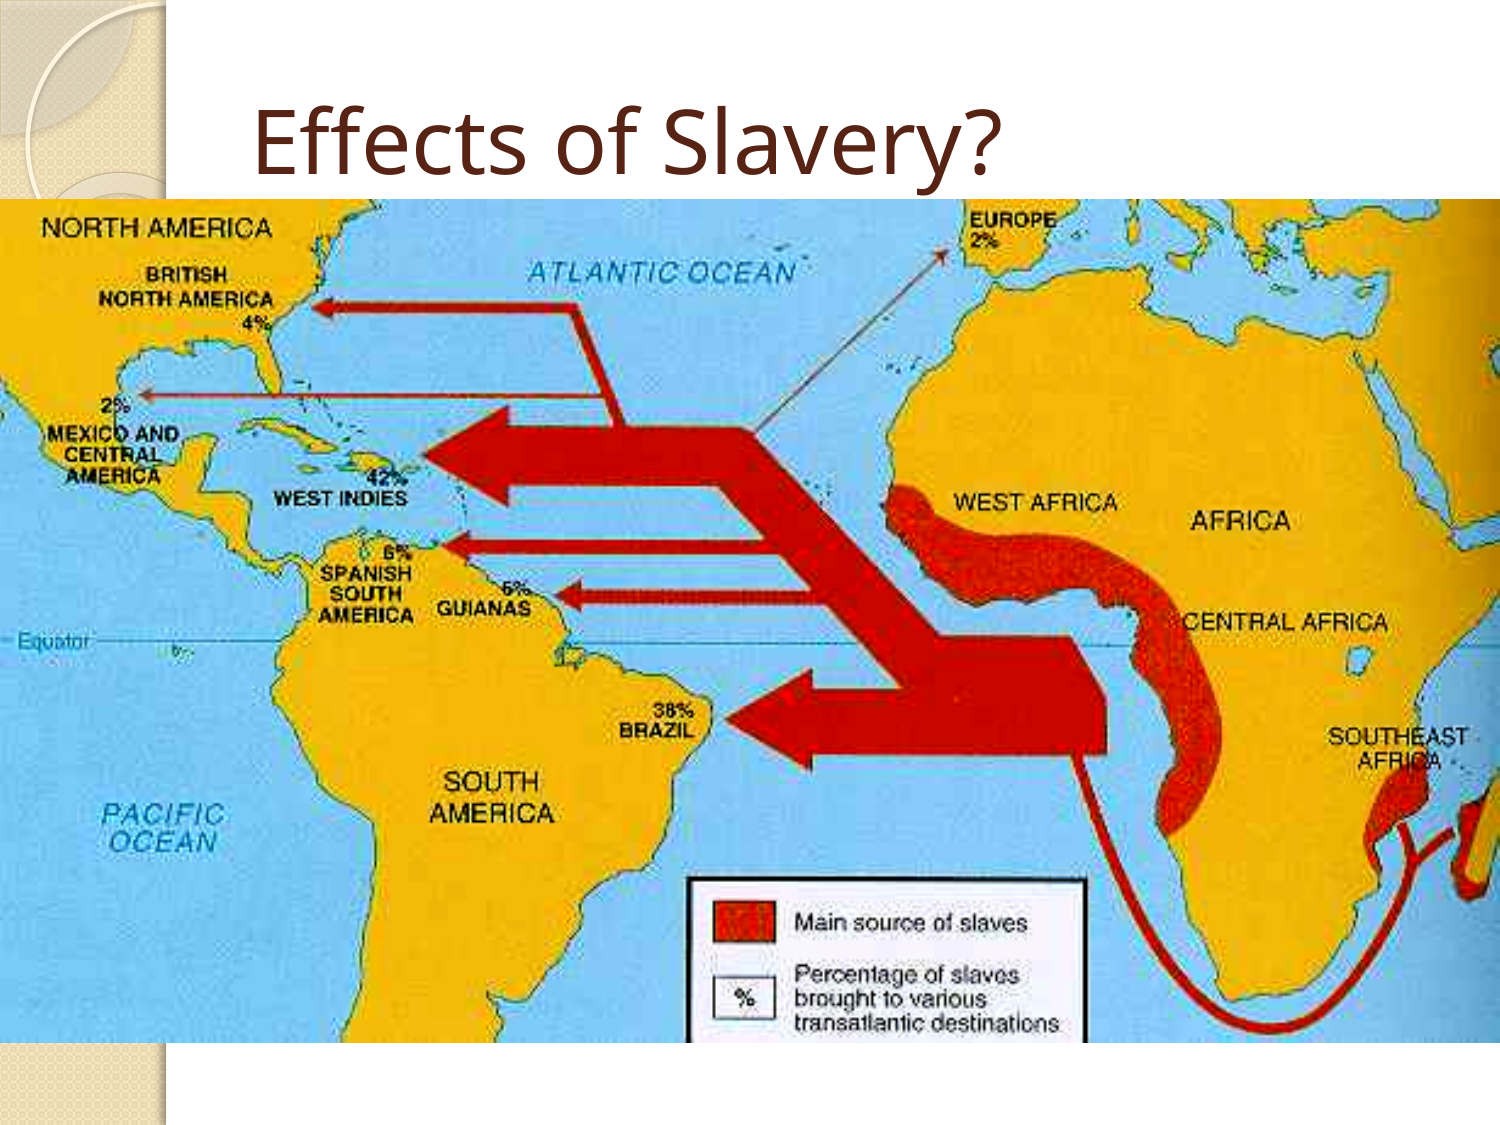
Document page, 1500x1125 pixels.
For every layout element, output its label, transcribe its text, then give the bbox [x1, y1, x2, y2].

title Effects of Slavery? [235, 45, 1466, 195]
picture [0, 199, 1500, 1043]
